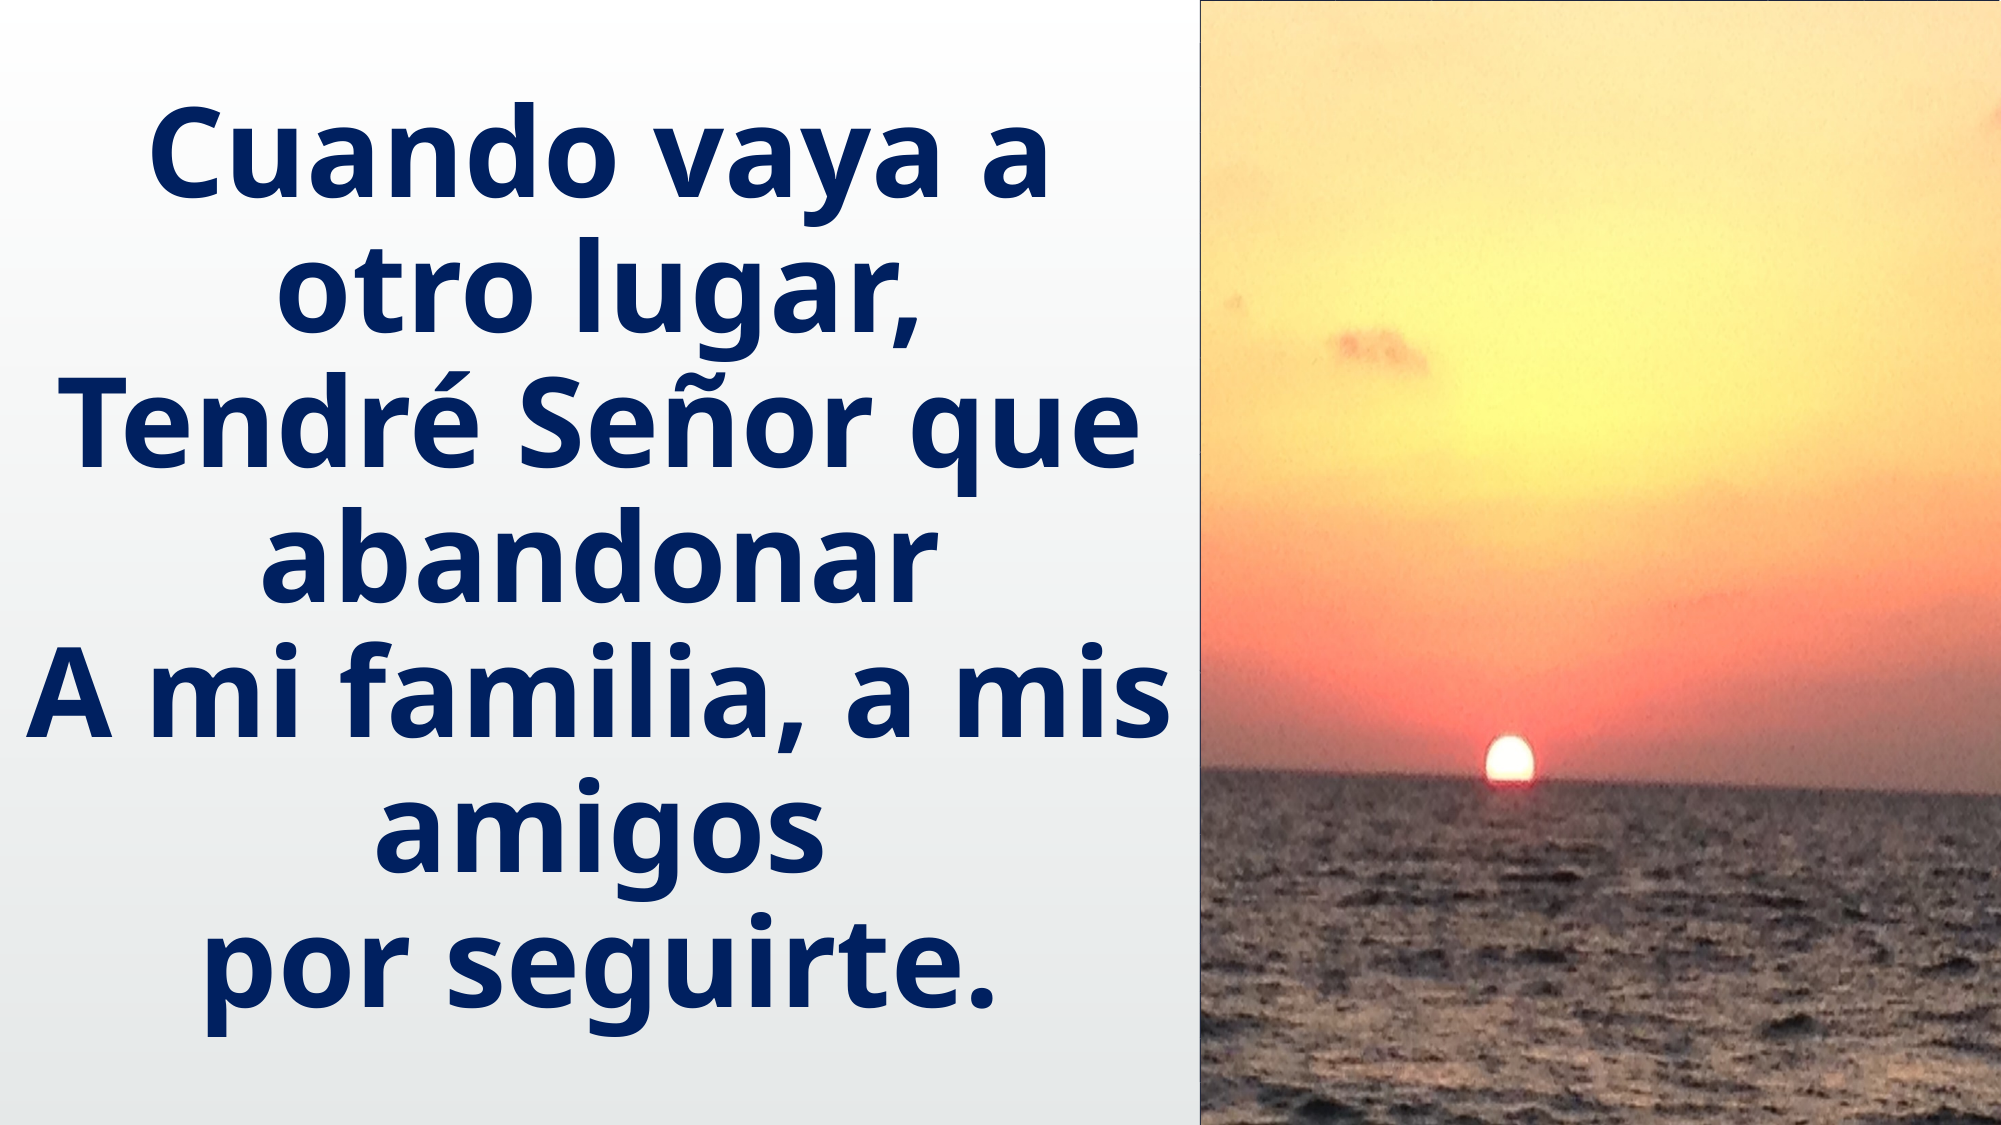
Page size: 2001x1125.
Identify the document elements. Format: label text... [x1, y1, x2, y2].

title Cuando vaya a otro lugar, Tendré Señor que abandonar A mi familia, a mis amigos por seguirte. [0, 0, 1201, 1125]
picture [1200, 1, 2001, 1125]
